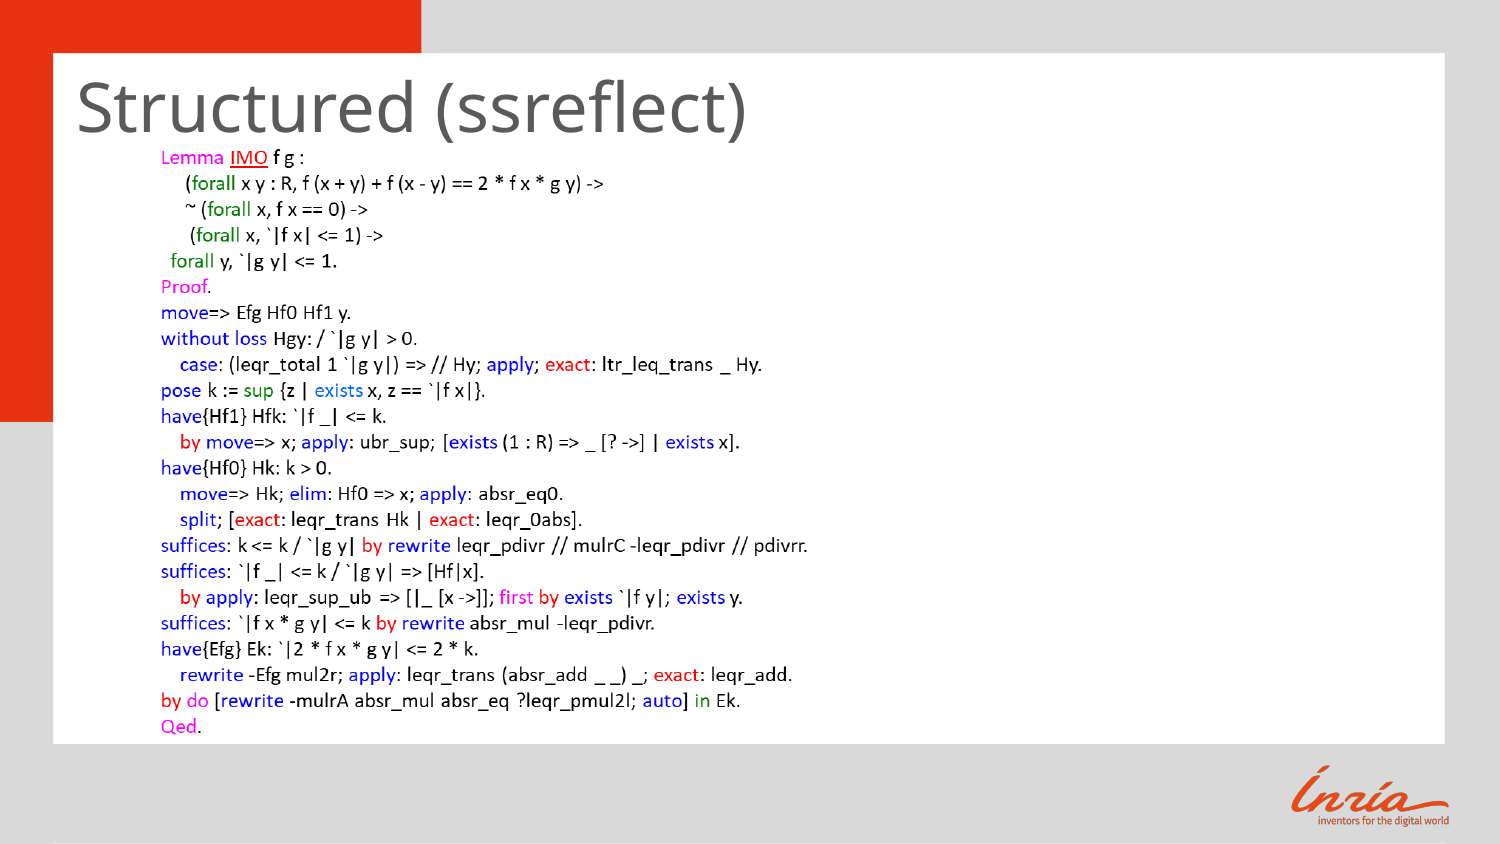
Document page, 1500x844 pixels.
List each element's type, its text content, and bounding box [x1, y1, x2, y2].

picture [147, 137, 1146, 780]
title Structured (ssreflect) [64, 67, 1415, 209]
